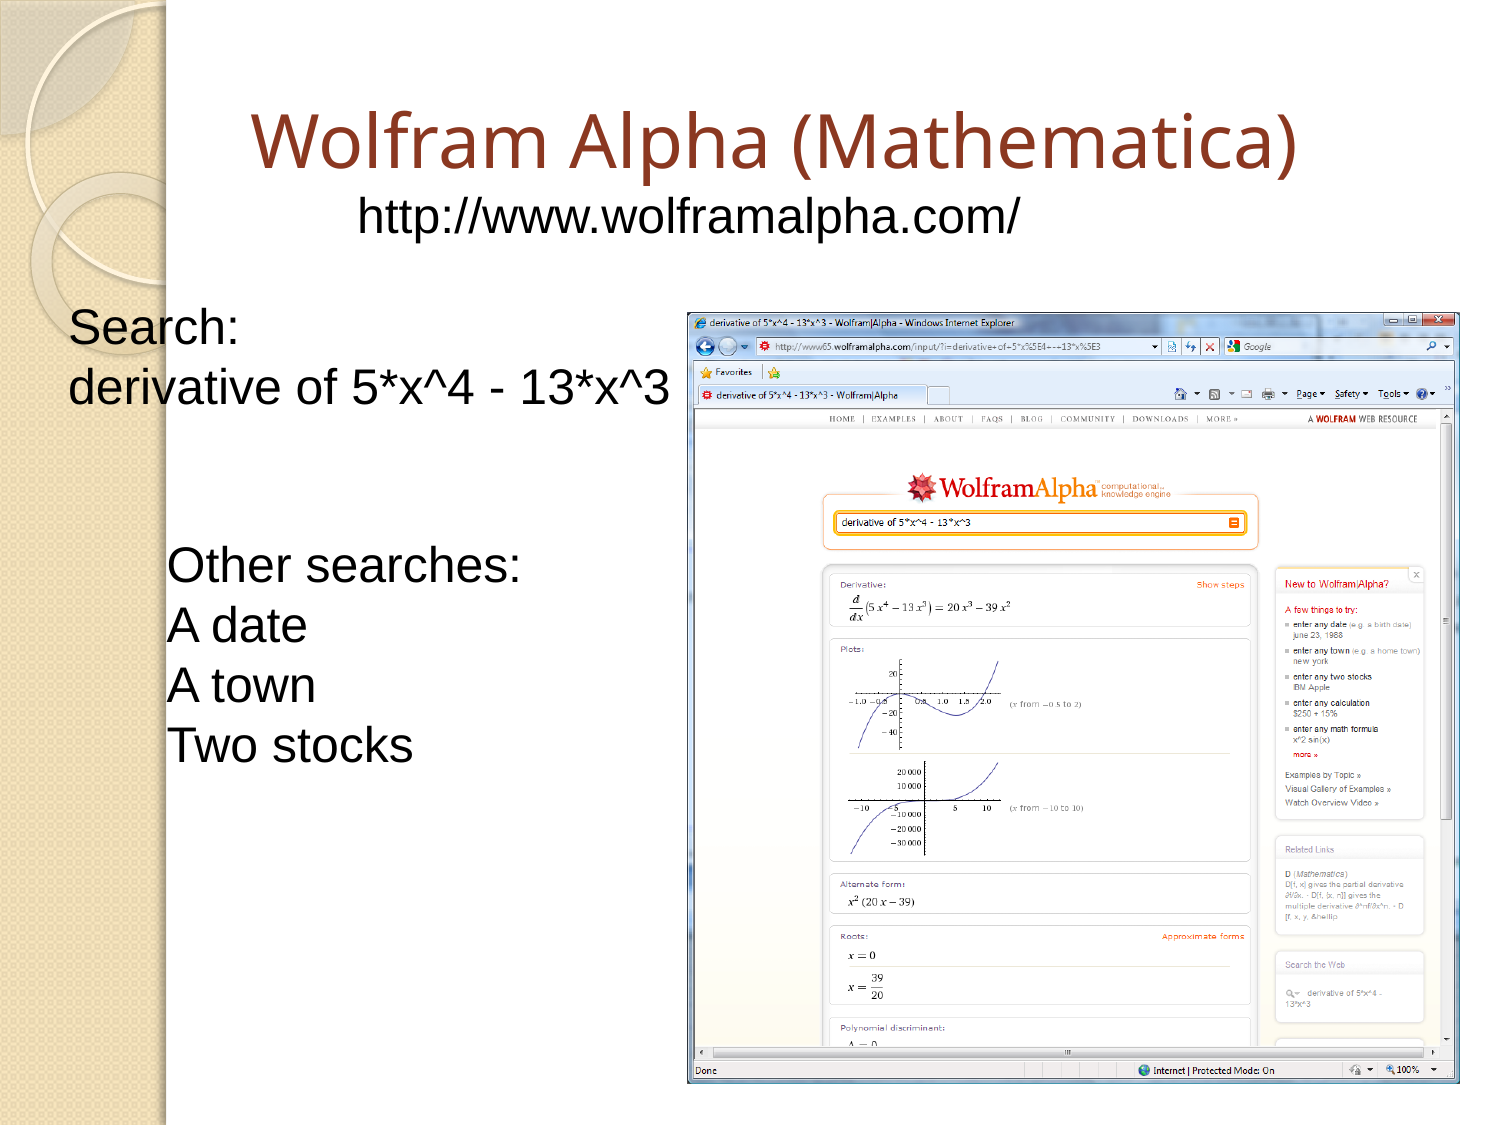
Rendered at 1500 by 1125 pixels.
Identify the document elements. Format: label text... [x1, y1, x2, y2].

title Wolfram Alpha (Mathematica) [235, 45, 1466, 233]
text_box Other searches: A date A town Two stocks [151, 524, 538, 780]
text_box http://www.wolframalpha.com/ [342, 176, 1037, 251]
picture [687, 312, 1460, 1084]
text_box Search: derivative of 5*x^4 - 13*x^3 [53, 287, 686, 423]
